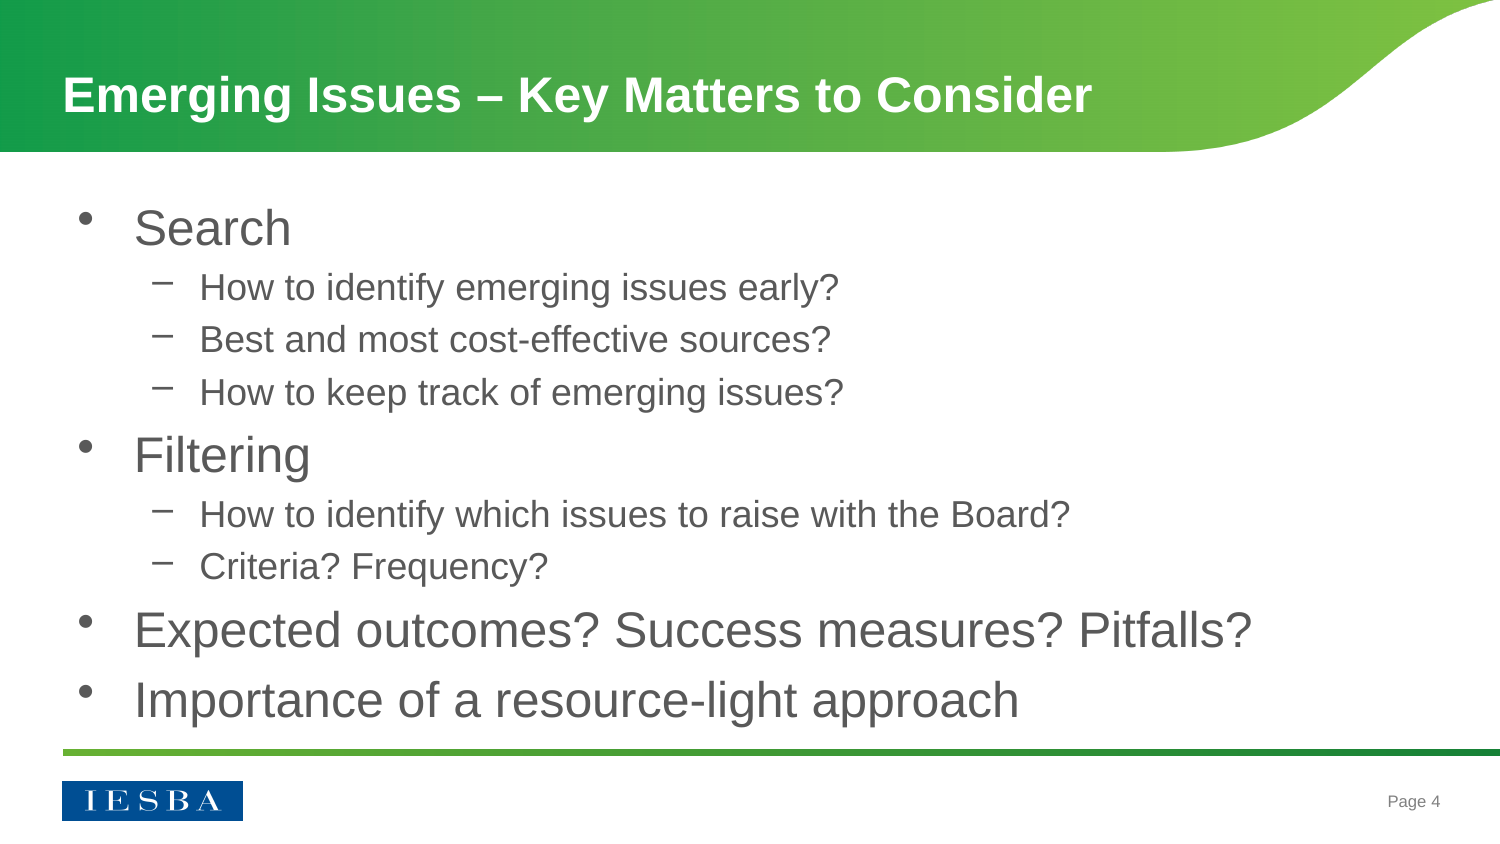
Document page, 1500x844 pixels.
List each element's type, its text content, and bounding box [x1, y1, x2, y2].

picture [0, 0, 1497, 152]
picture [62, 781, 243, 821]
list Search How to identify emerging issues early? Best and most cost-effective sources? How to keep track of emerging issues? Filtering How to identify which issues to raise with the Board? Criteria? Frequency? Expected outcomes? Success measures? Pitfalls? Importance of a resource-light approach [62, 187, 1450, 747]
title Emerging Issues – Key Matters to Consider [62, 59, 1300, 125]
